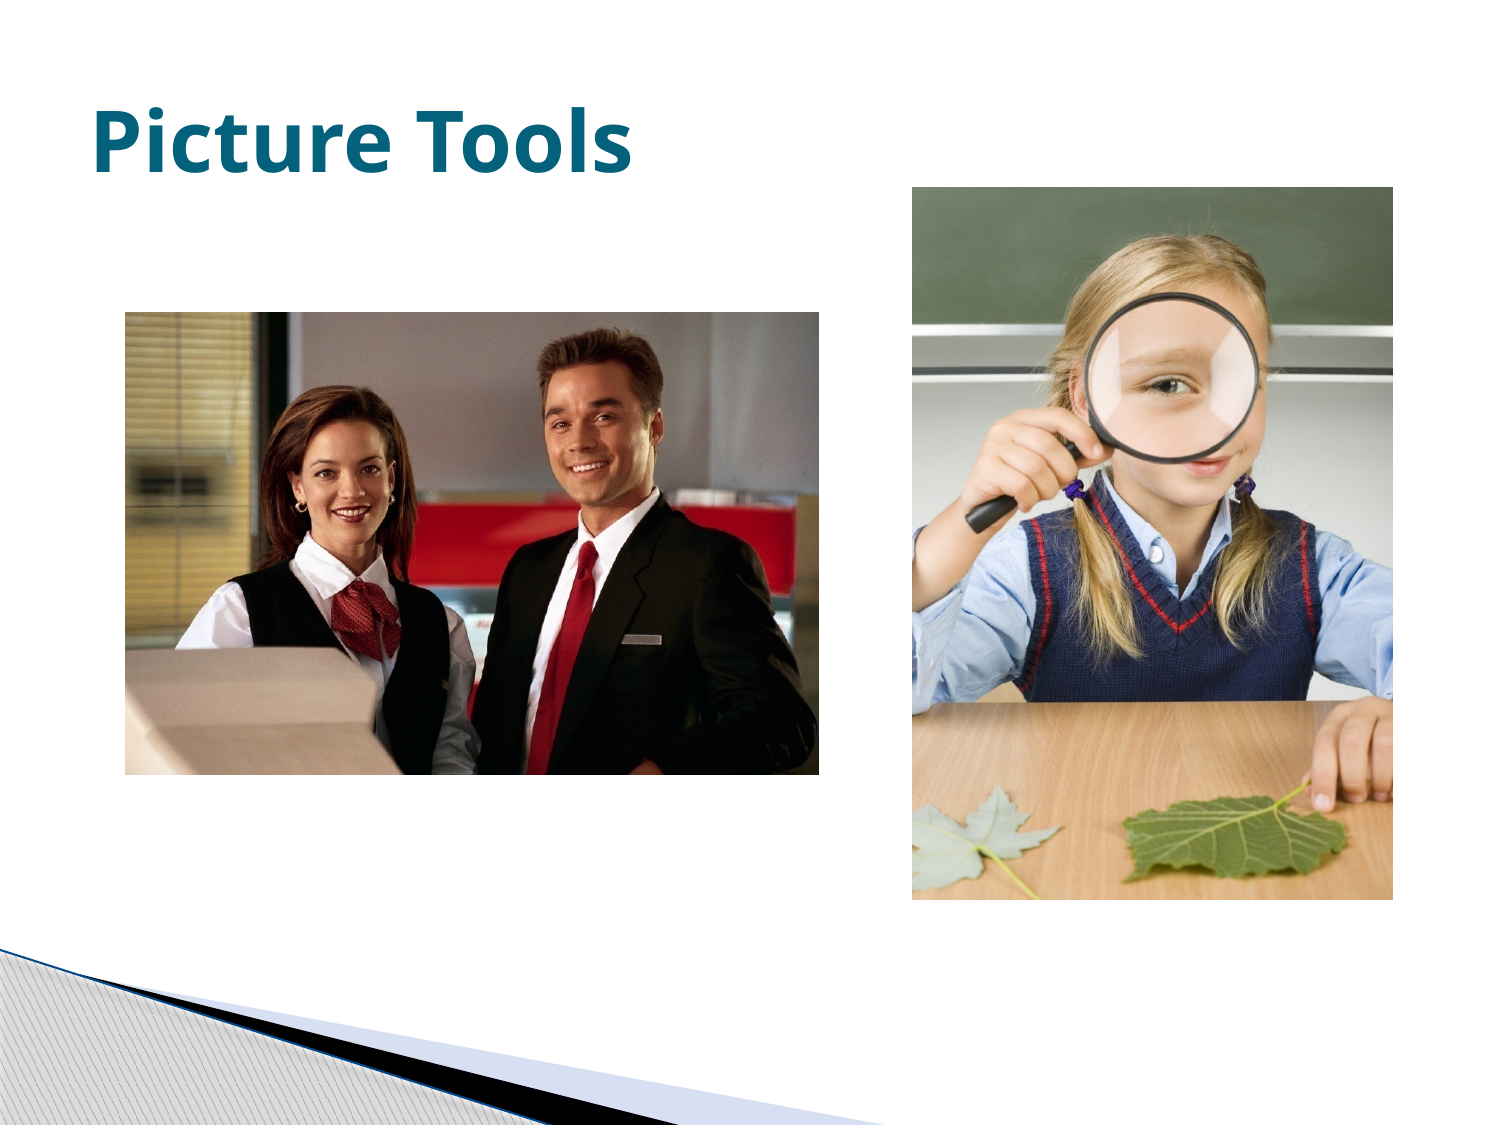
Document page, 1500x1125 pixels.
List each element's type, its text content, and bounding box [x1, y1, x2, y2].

title Picture Tools [75, 45, 1425, 233]
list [124, 312, 820, 776]
picture [912, 187, 1393, 901]
